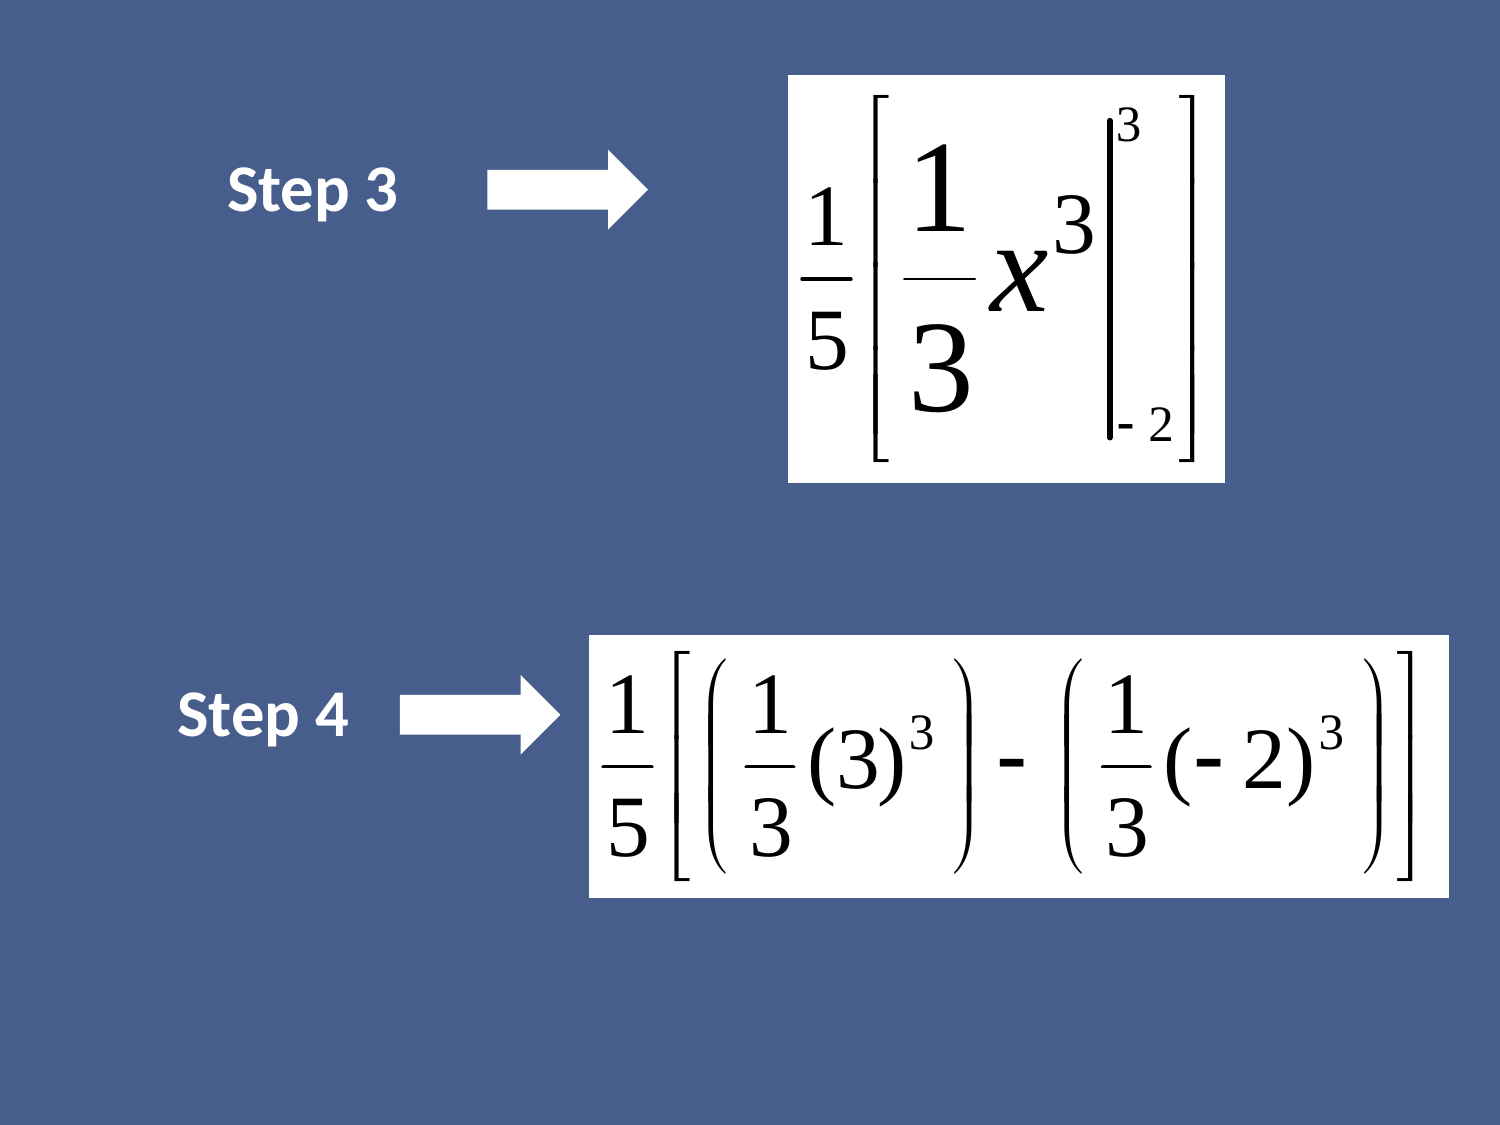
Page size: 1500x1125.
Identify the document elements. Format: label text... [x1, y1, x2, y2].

text_box Step 4 [162, 662, 538, 758]
text_box [485, 148, 651, 232]
text_box Step 3 [212, 137, 588, 233]
text_box [397, 673, 563, 757]
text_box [787, 74, 1226, 484]
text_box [588, 635, 1450, 899]
